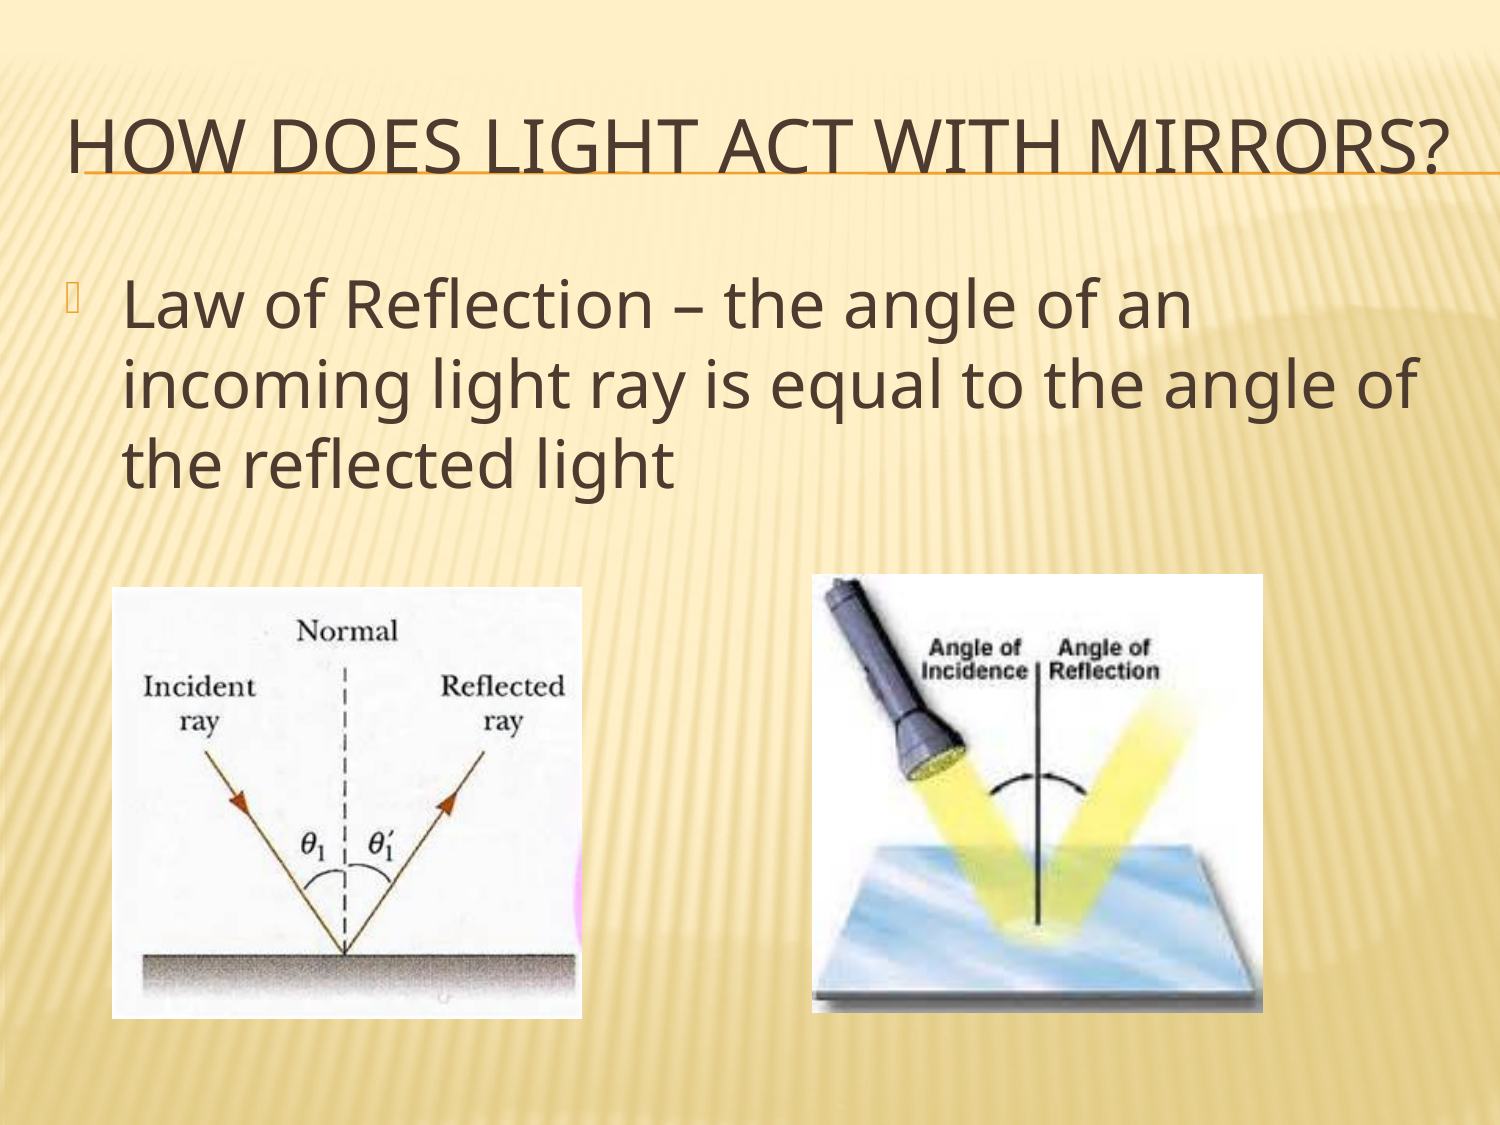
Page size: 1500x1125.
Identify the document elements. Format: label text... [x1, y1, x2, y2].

list Law of Reflection – the angle of an incoming light ray is equal to the angle of the reflected light [50, 254, 1475, 998]
picture [112, 587, 582, 1020]
title How Does light act with mirrors? [50, 75, 1475, 213]
picture [812, 574, 1263, 1014]
